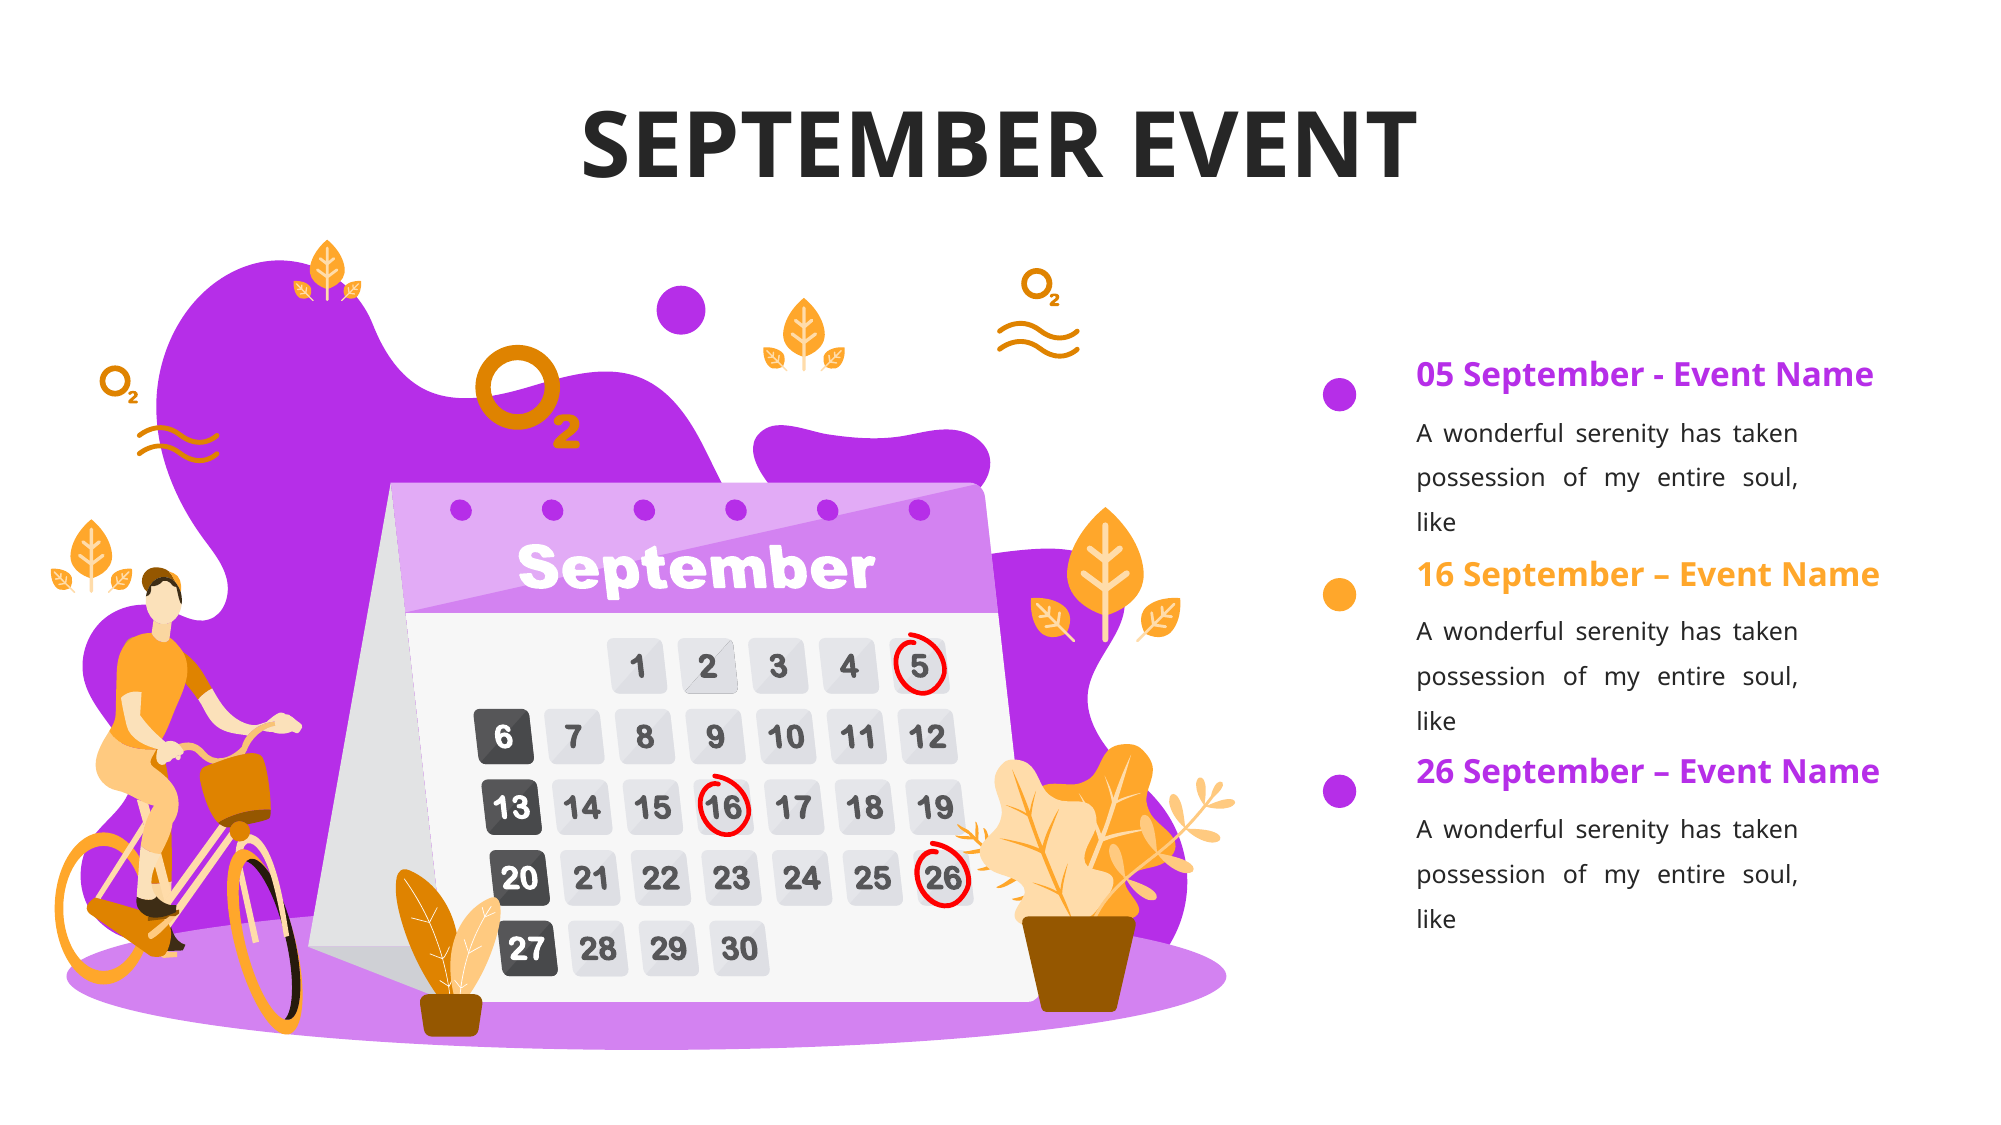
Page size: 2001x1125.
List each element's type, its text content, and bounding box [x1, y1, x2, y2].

text_box A wonderful serenity has taken possession of my entire soul, like [1401, 798, 1814, 941]
text_box A wonderful serenity has taken possession of my entire soul, like [1401, 601, 1814, 742]
text_box [1321, 576, 1358, 613]
title SEPTEMBER EVENT [137, 38, 1863, 257]
text_box [1321, 376, 1358, 413]
text_box [1321, 773, 1358, 810]
text_box 05 September - Event Name [1401, 346, 1942, 401]
text_box A wonderful serenity has taken possession of my entire soul, like [1401, 401, 1814, 545]
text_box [49, 239, 1237, 1050]
text_box 16 September – Event Name [1401, 546, 1942, 601]
text_box 26 September – Event Name [1401, 742, 1942, 798]
